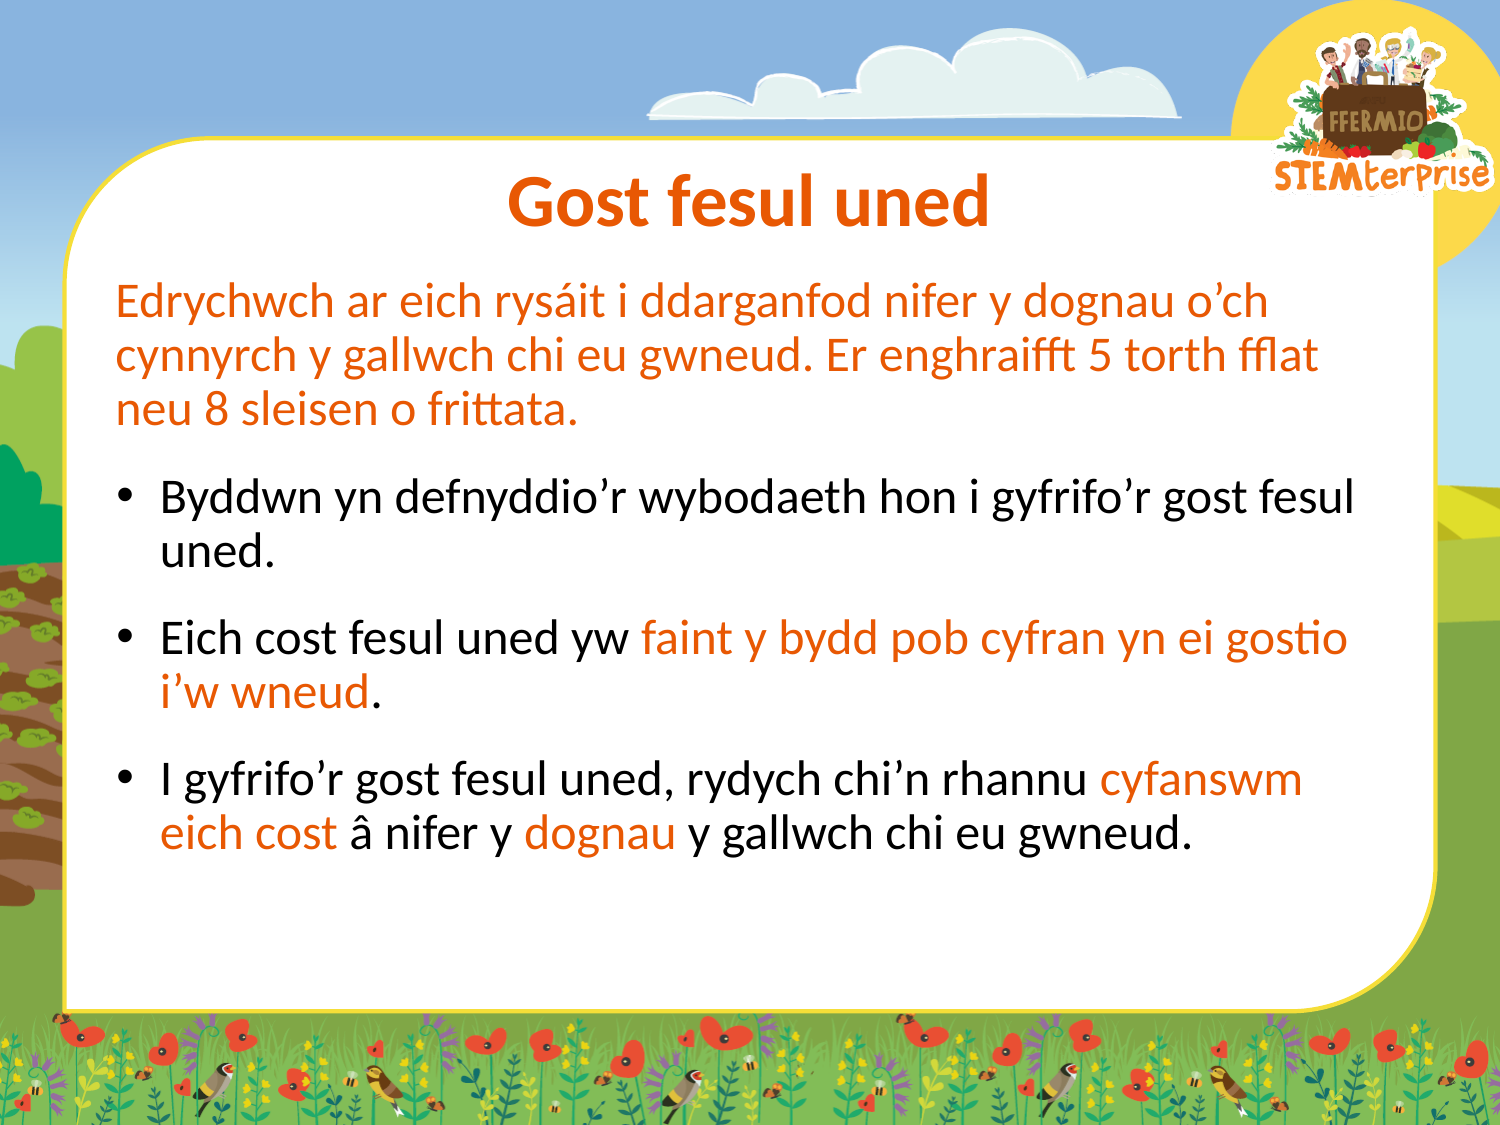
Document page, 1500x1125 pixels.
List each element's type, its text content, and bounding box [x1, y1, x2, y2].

list Edrychwch ar eich rysáit i ddarganfod nifer y dognau o’ch cynnyrch y gallwch chi eu gwneud. Er enghraifft 5 torth fflat neu 8 sleisen o frittata. Byddwn yn defnyddio’r wybodaeth hon i gyfrifo’r gost fesul uned. Eich cost fesul uned yw faint y bydd pob cyfran yn ei gostio i’w wneud. I gyfrifo’r gost fesul uned, rydych chi’n rhannu cyfanswm eich cost â nifer y dognau y gallwch chi eu gwneud. [100, 267, 1400, 965]
picture [0, 0, 1500, 1125]
title Gost fesul uned [218, 137, 1282, 256]
